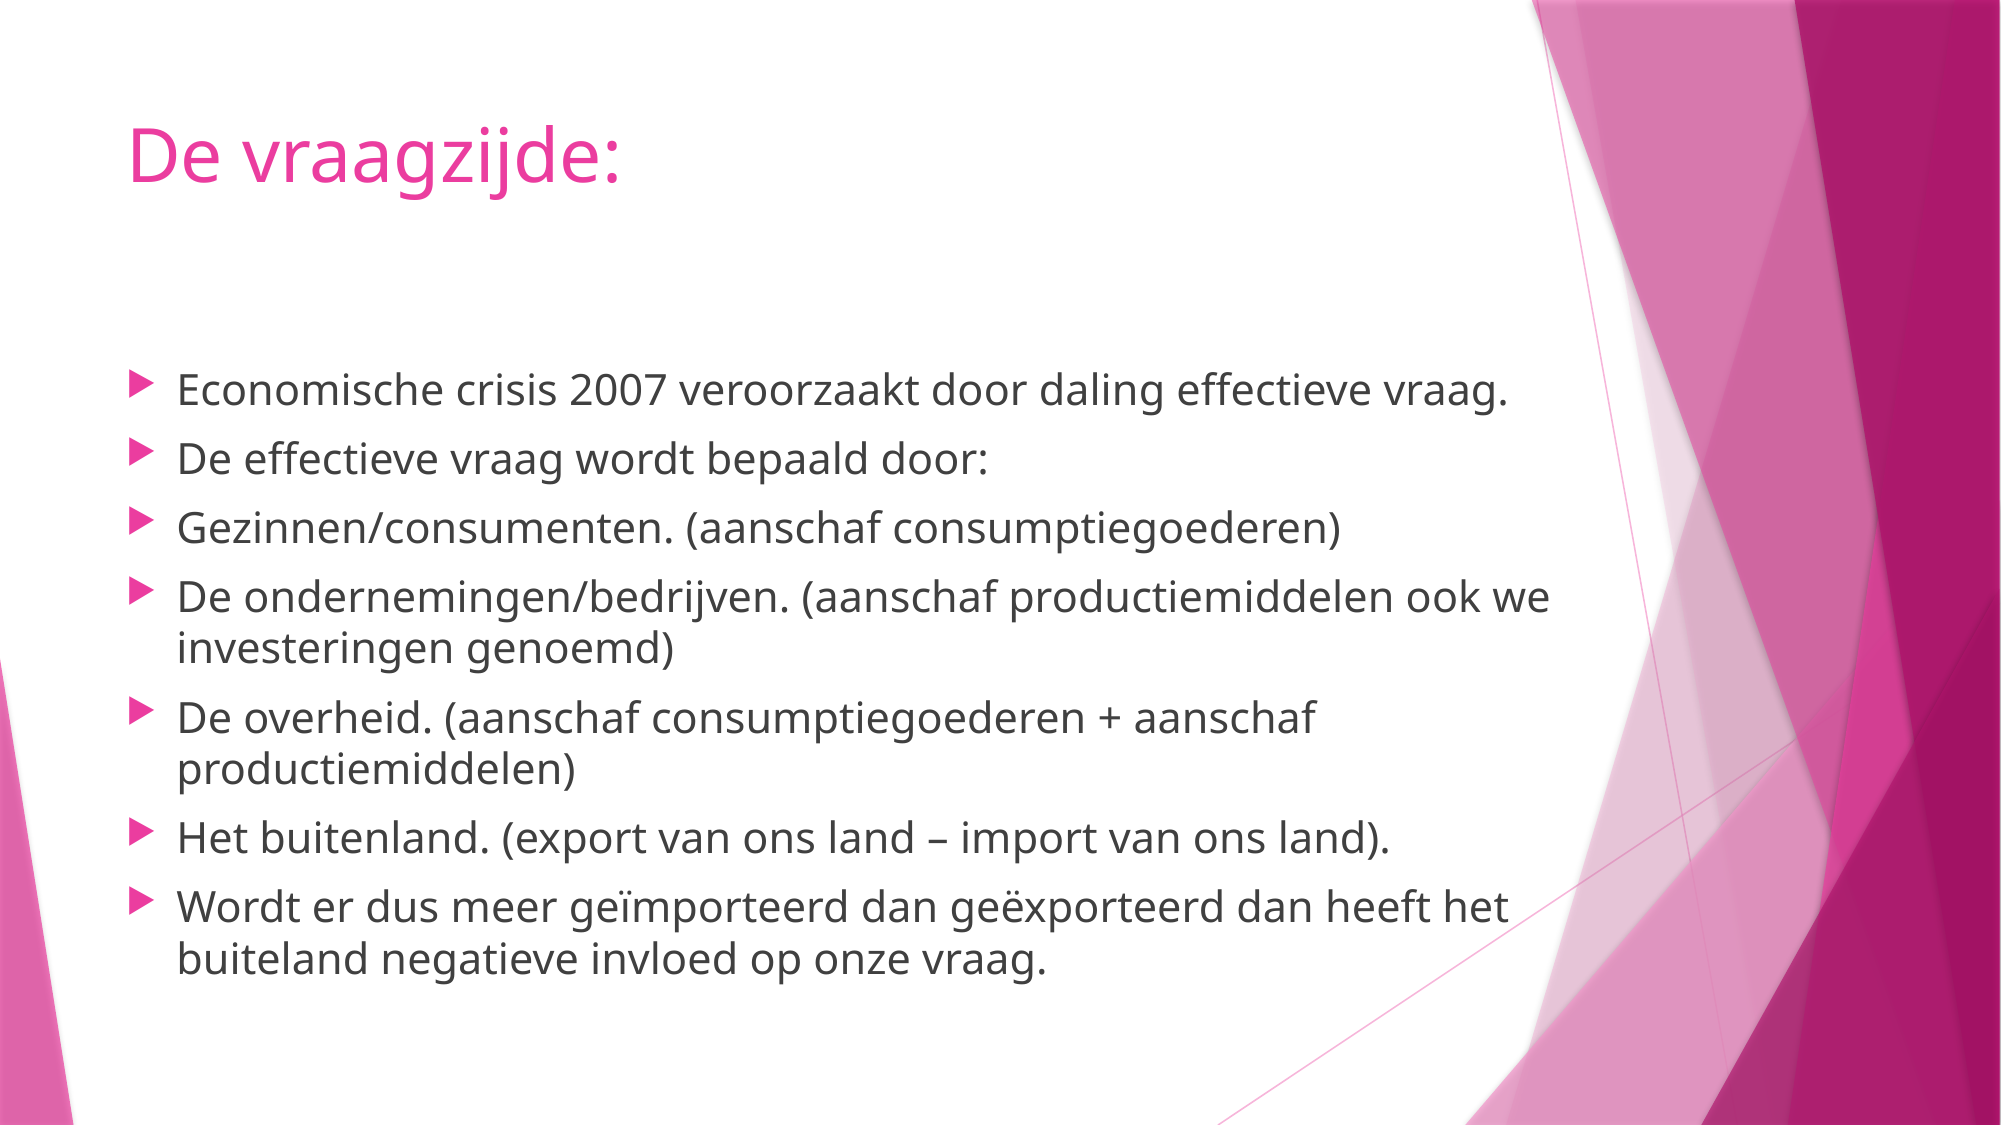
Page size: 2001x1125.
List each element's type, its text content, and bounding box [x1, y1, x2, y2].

title De vraagzijde: [111, 99, 1522, 317]
list Economische crisis 2007 veroorzaakt door daling effectieve vraag. De effectieve vraag wordt bepaald door: Gezinnen/consumenten. (aanschaf consumptiegoederen) De ondernemingen/bedrijven. (aanschaf productiemiddelen ook we investeringen genoemd) De overheid. (aanschaf consumptiegoederen + aanschaf productiemiddelen) Het buitenland. (export van ons land – import van ons land). Wordt er dus meer geïmporteerd dan geëxporteerd dan heeft het buiteland negatieve invloed op onze vraag. [111, 354, 1658, 992]
